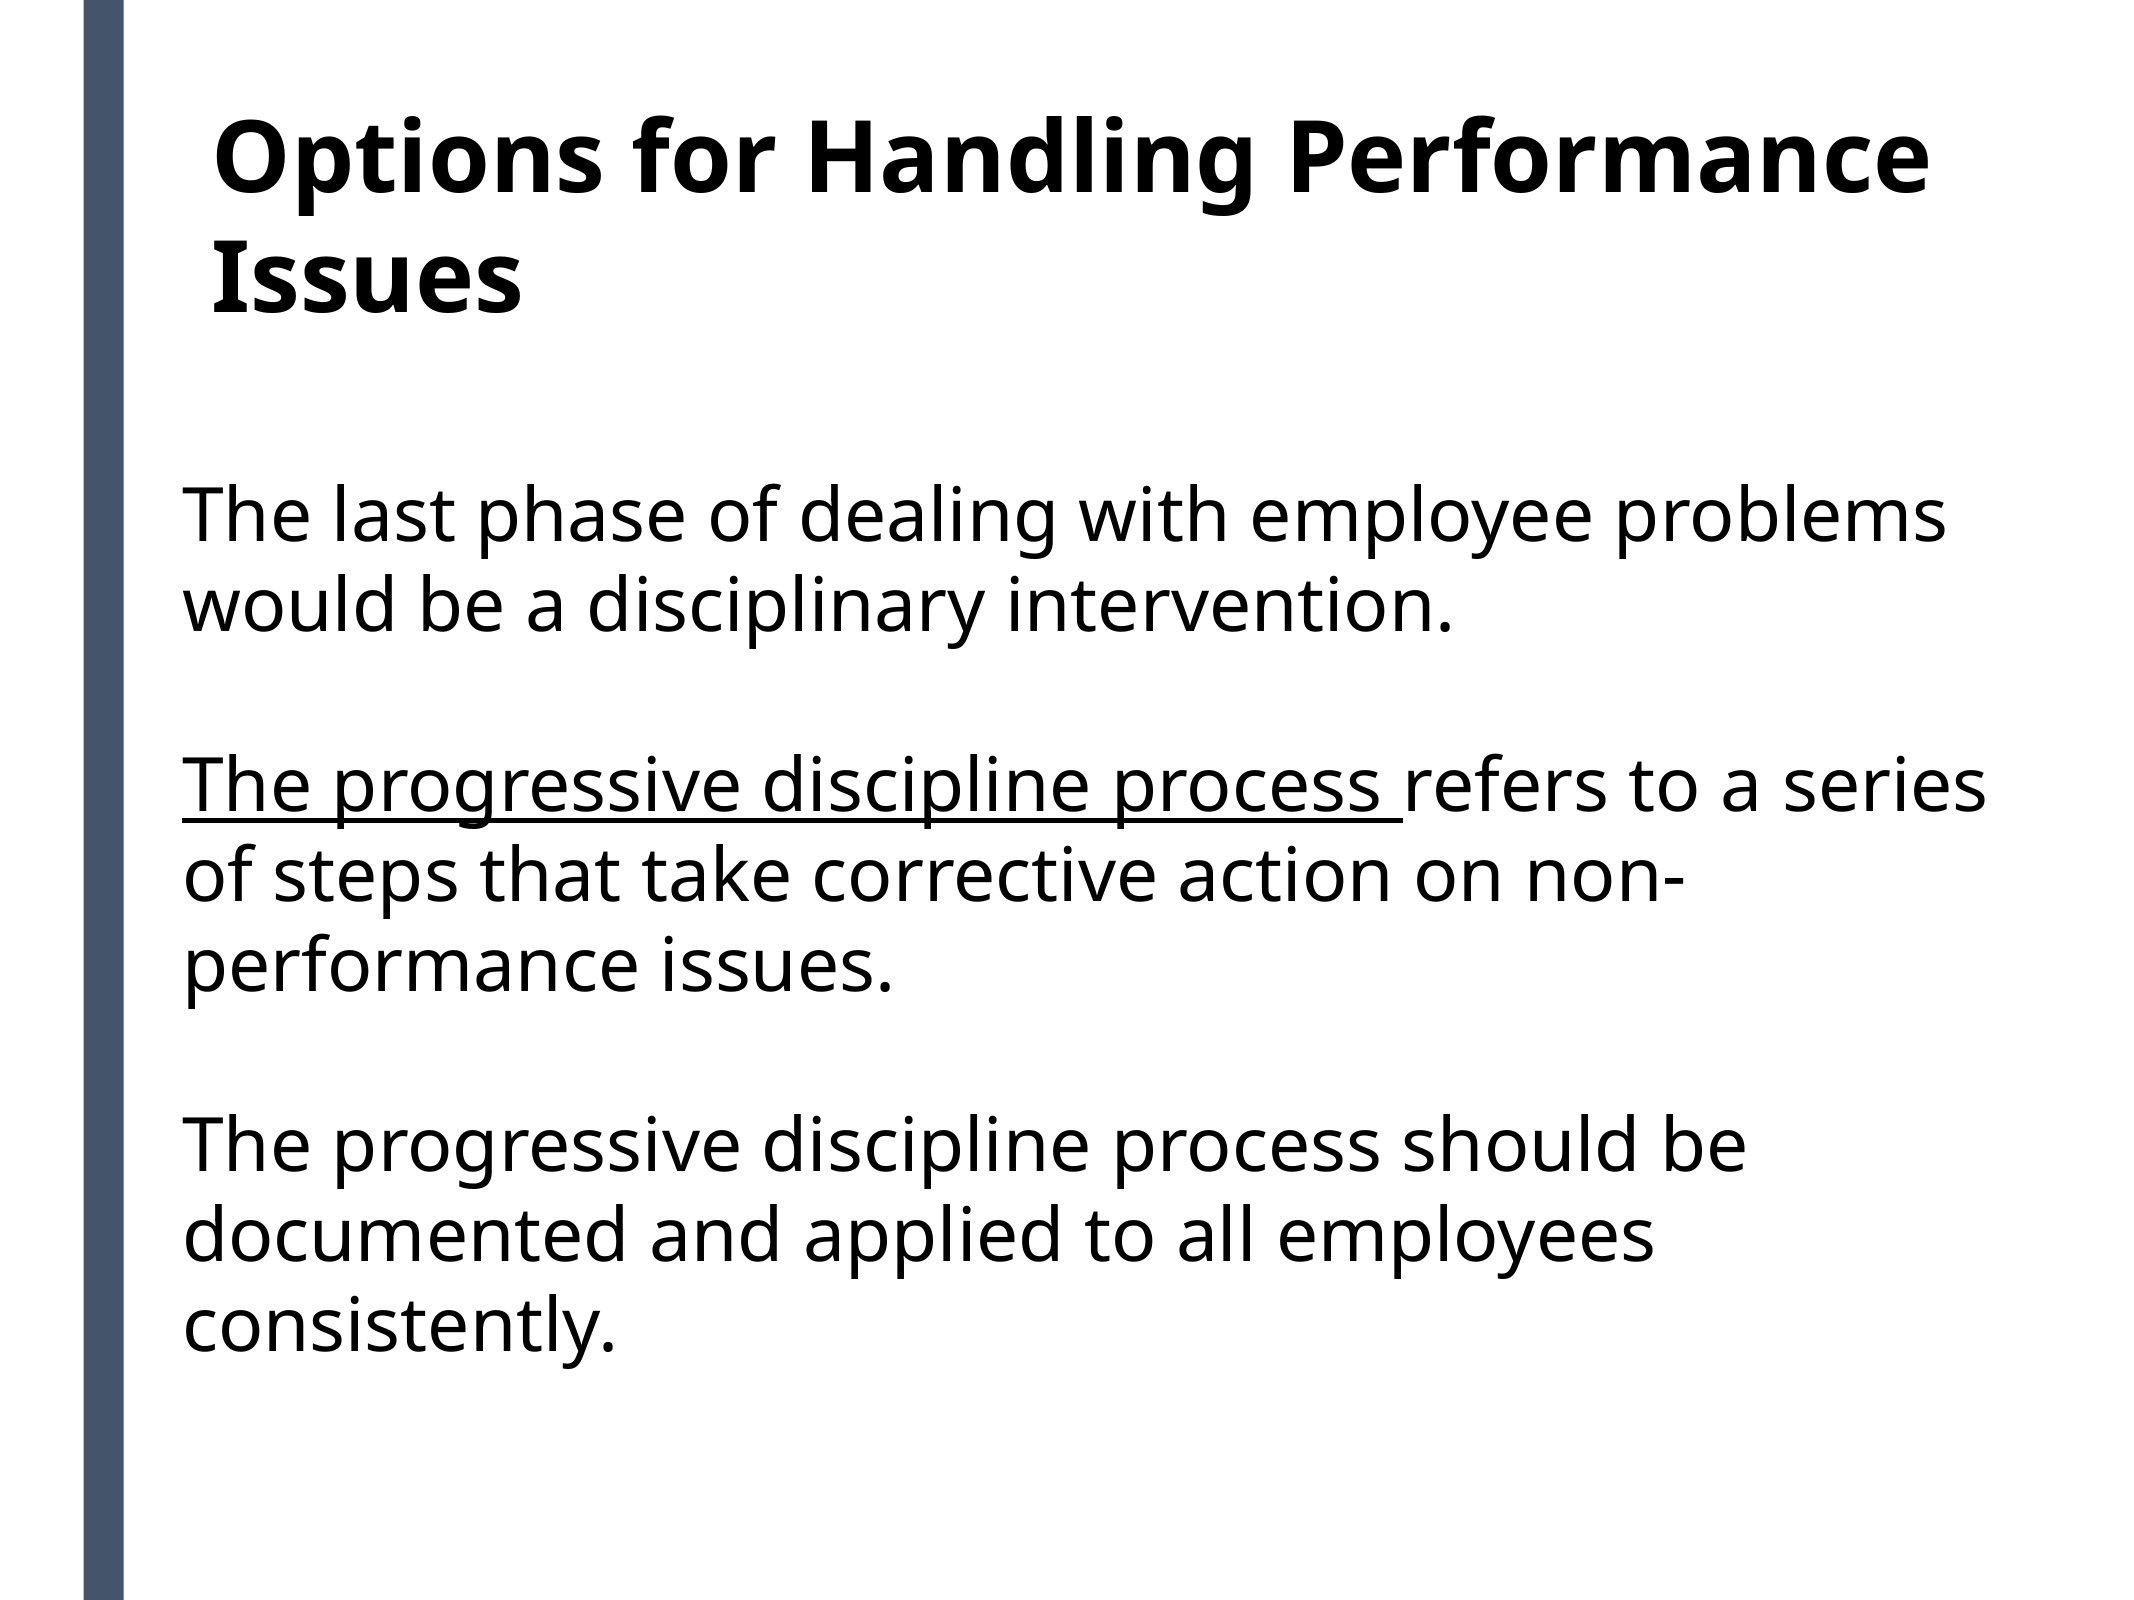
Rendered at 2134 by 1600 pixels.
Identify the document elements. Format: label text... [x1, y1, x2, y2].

title Options for Handling Performance Issues [203, 72, 2103, 473]
text_box The last phase of dealing with employee problems would be a disciplinary intervention. The progressive discipline process refers to a series of steps that take corrective action on non-performance issues. The progressive discipline process should be documented and applied to all employees consistently. [182, 452, 2003, 1482]
